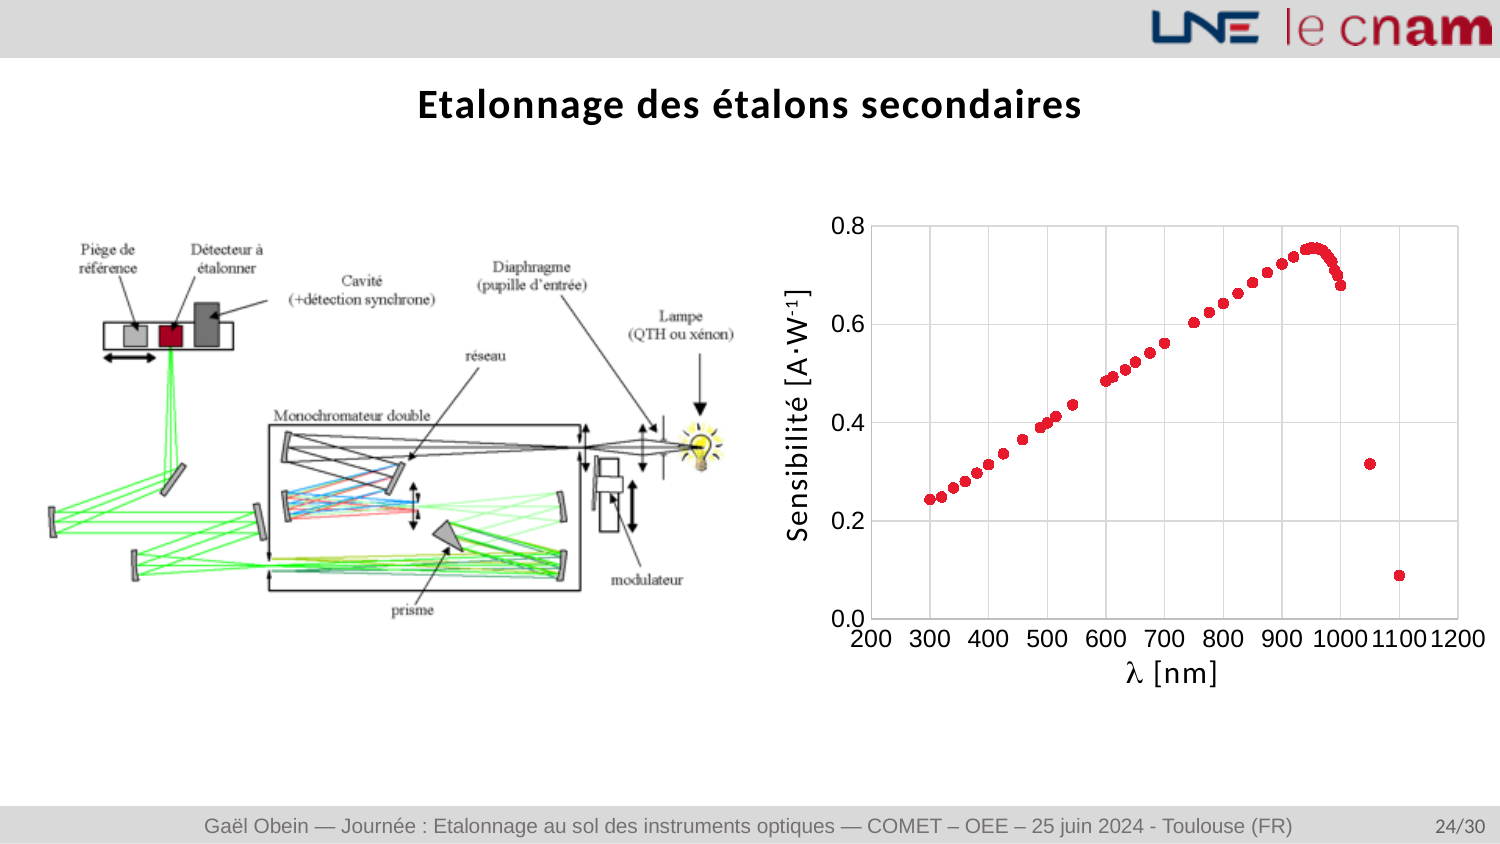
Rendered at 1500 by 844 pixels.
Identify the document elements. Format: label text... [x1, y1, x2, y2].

picture [1287, 8, 1492, 46]
chart [817, 203, 1500, 661]
text_box l [nm] [902, 661, 1442, 721]
text_box Sensibilité [A⋅W-1] [749, 146, 844, 686]
text_box Etalonnage des étalons secondaires [35, 58, 1465, 153]
picture [1150, 8, 1276, 46]
picture [42, 238, 743, 626]
